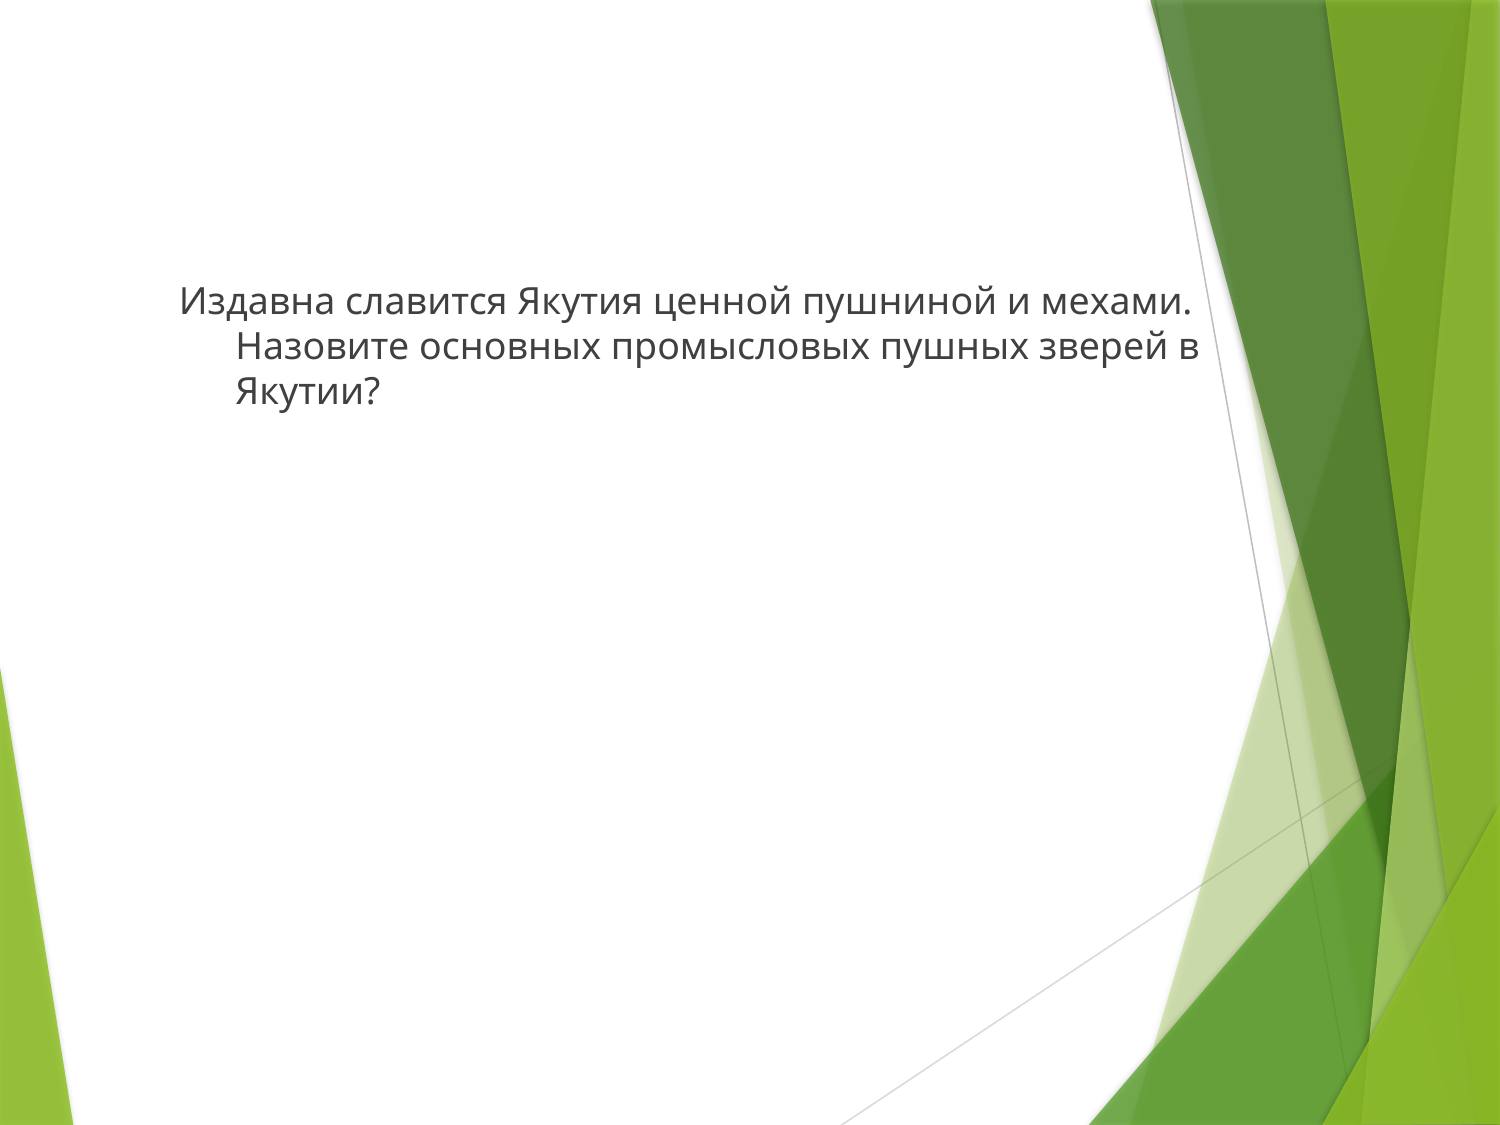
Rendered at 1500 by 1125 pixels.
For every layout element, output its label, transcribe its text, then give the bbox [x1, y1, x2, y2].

list Издавна славится Якутия ценной пушниной и мехами. Назовите основных промысловых пушных зверей в Якутии? [164, 269, 1336, 575]
